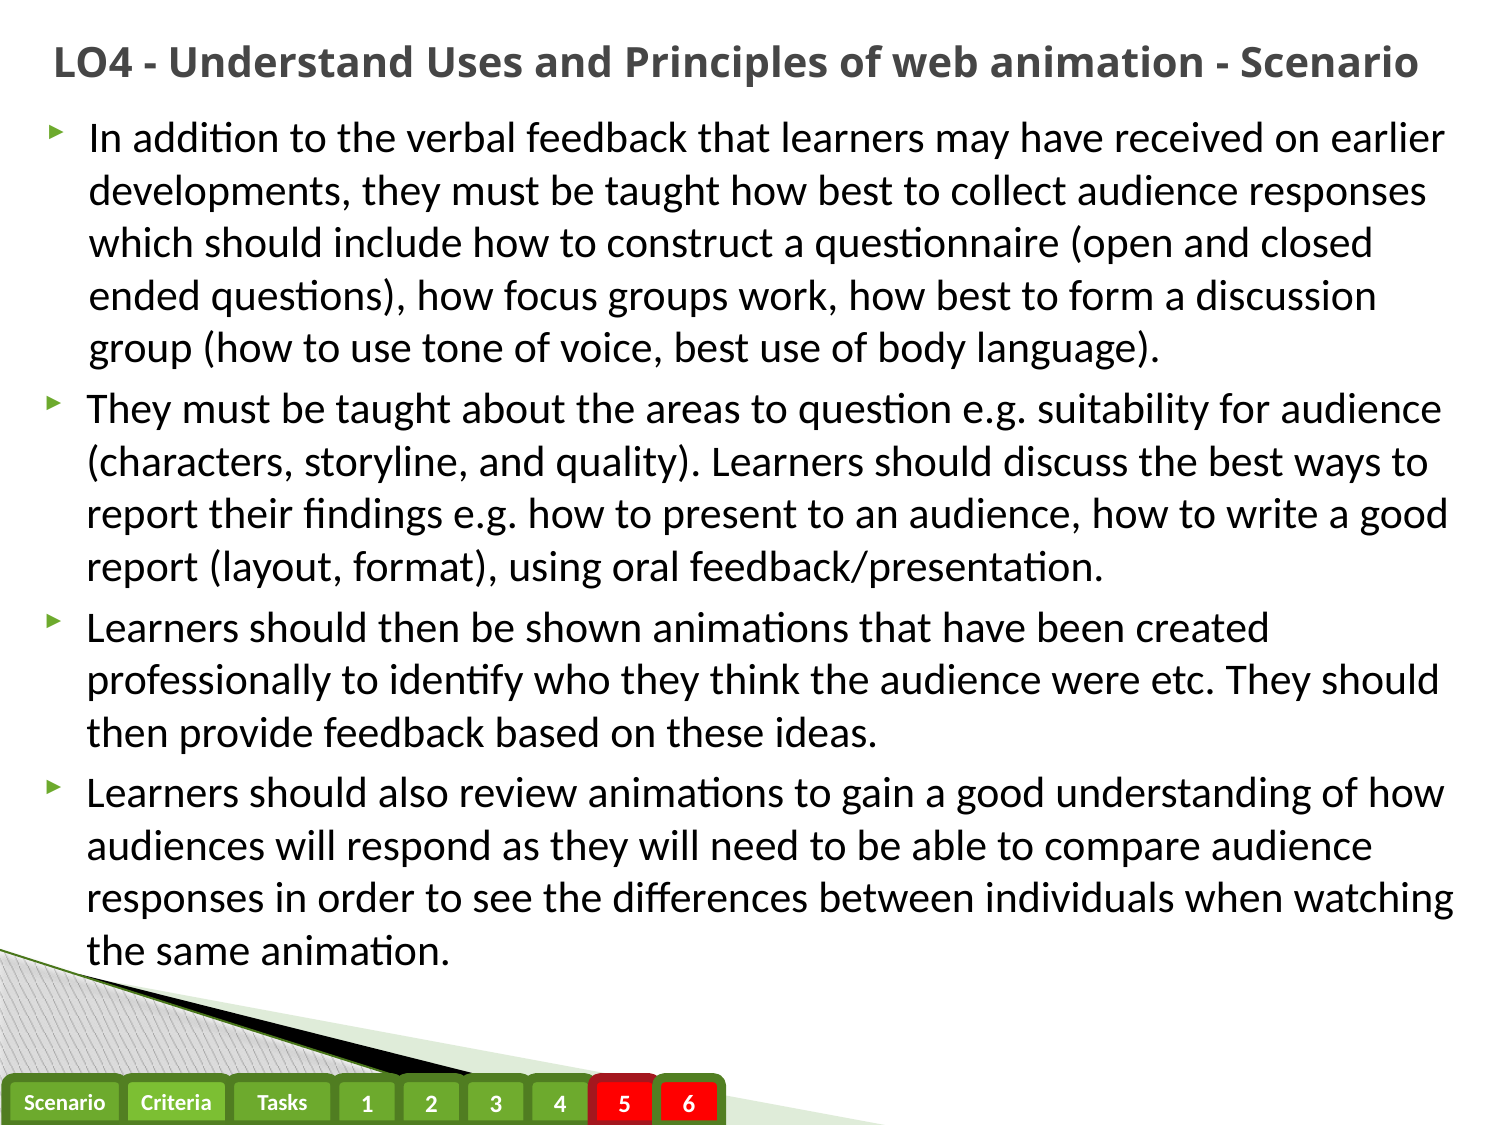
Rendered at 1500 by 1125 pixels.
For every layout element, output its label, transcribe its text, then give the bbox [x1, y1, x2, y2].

title LO4 - Understand Uses and Principles of web animation - Scenario [37, 19, 1471, 102]
list In addition to the verbal feedback that learners may have received on earlier developments, they must be taught how best to collect audience responses which should include how to construct a questionnaire (open and closed ended questions), how focus groups work, how best to form a discussion group (how to use tone of voice, best use of body language). They must be taught about the areas to question e.g. suitability for audience (characters, storyline, and quality). Learners should discuss the best ways to report their findings e.g. how to present to an audience, how to write a good report (layout, format), using oral feedback/presentation. Learners should then be shown animations that have been created professionally to identify who they think the audience were etc. They should then provide feedback based on these ideas. Learners should also review animations to gain a good understanding of how audiences will respond as they will need to be able to compare audience responses in order to see the differences between individuals when watching the same animation. [29, 101, 1471, 1047]
